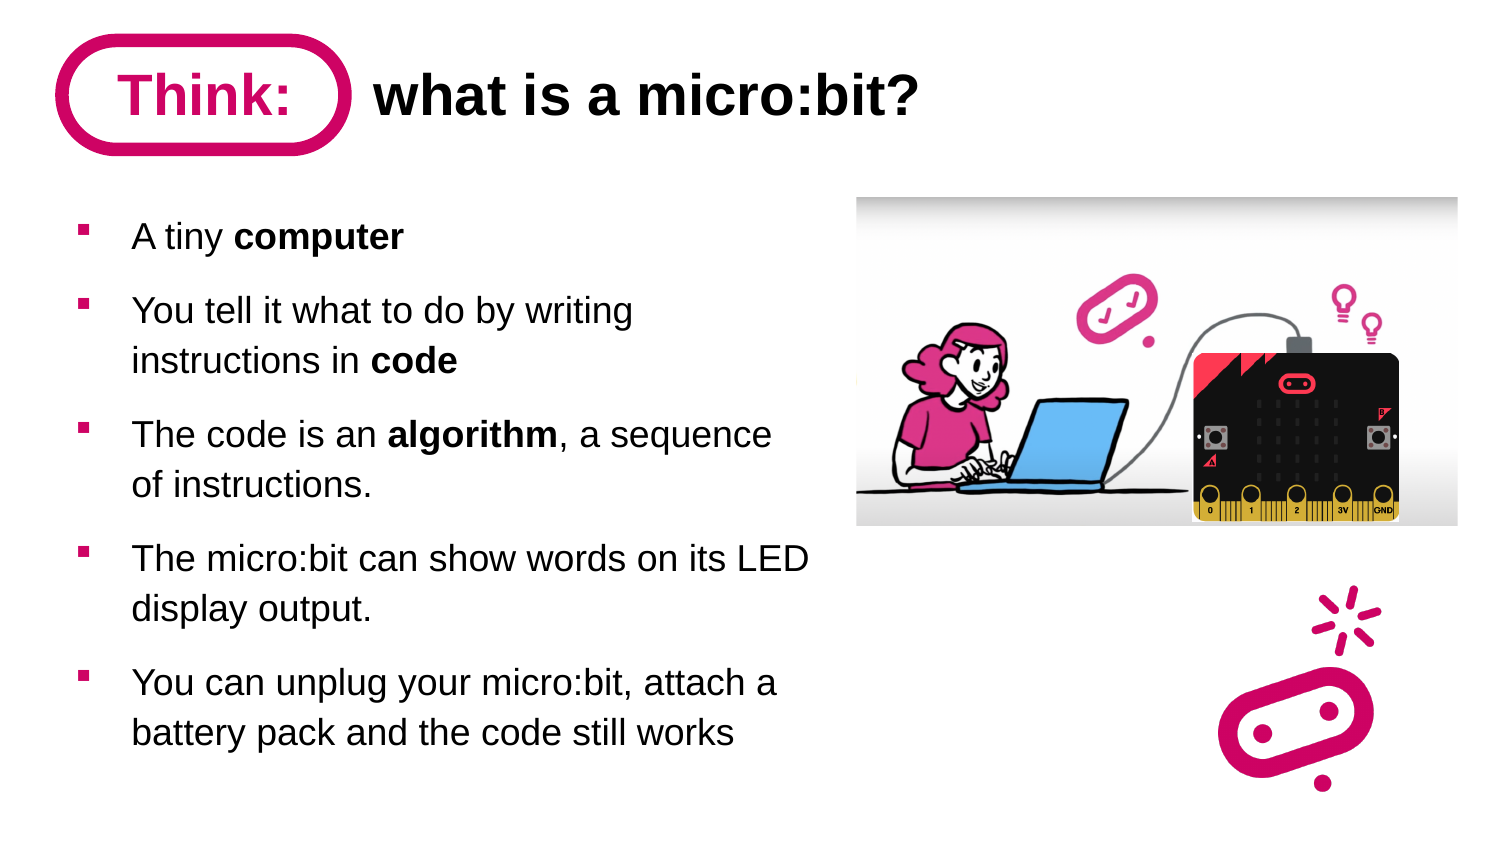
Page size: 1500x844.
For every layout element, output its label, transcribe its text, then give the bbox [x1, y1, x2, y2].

picture [1218, 576, 1386, 792]
picture [856, 197, 1458, 526]
text_box [60, 39, 346, 151]
title Think: what is a micro:bit? [110, 34, 930, 159]
text_box A tiny computer You tell it what to do by writing instructions in code The code is an algorithm, a sequence of instructions. The micro:bit can show words on its LED display output. You can unplug your micro:bit, attach a battery pack and the code still works [58, 199, 832, 792]
